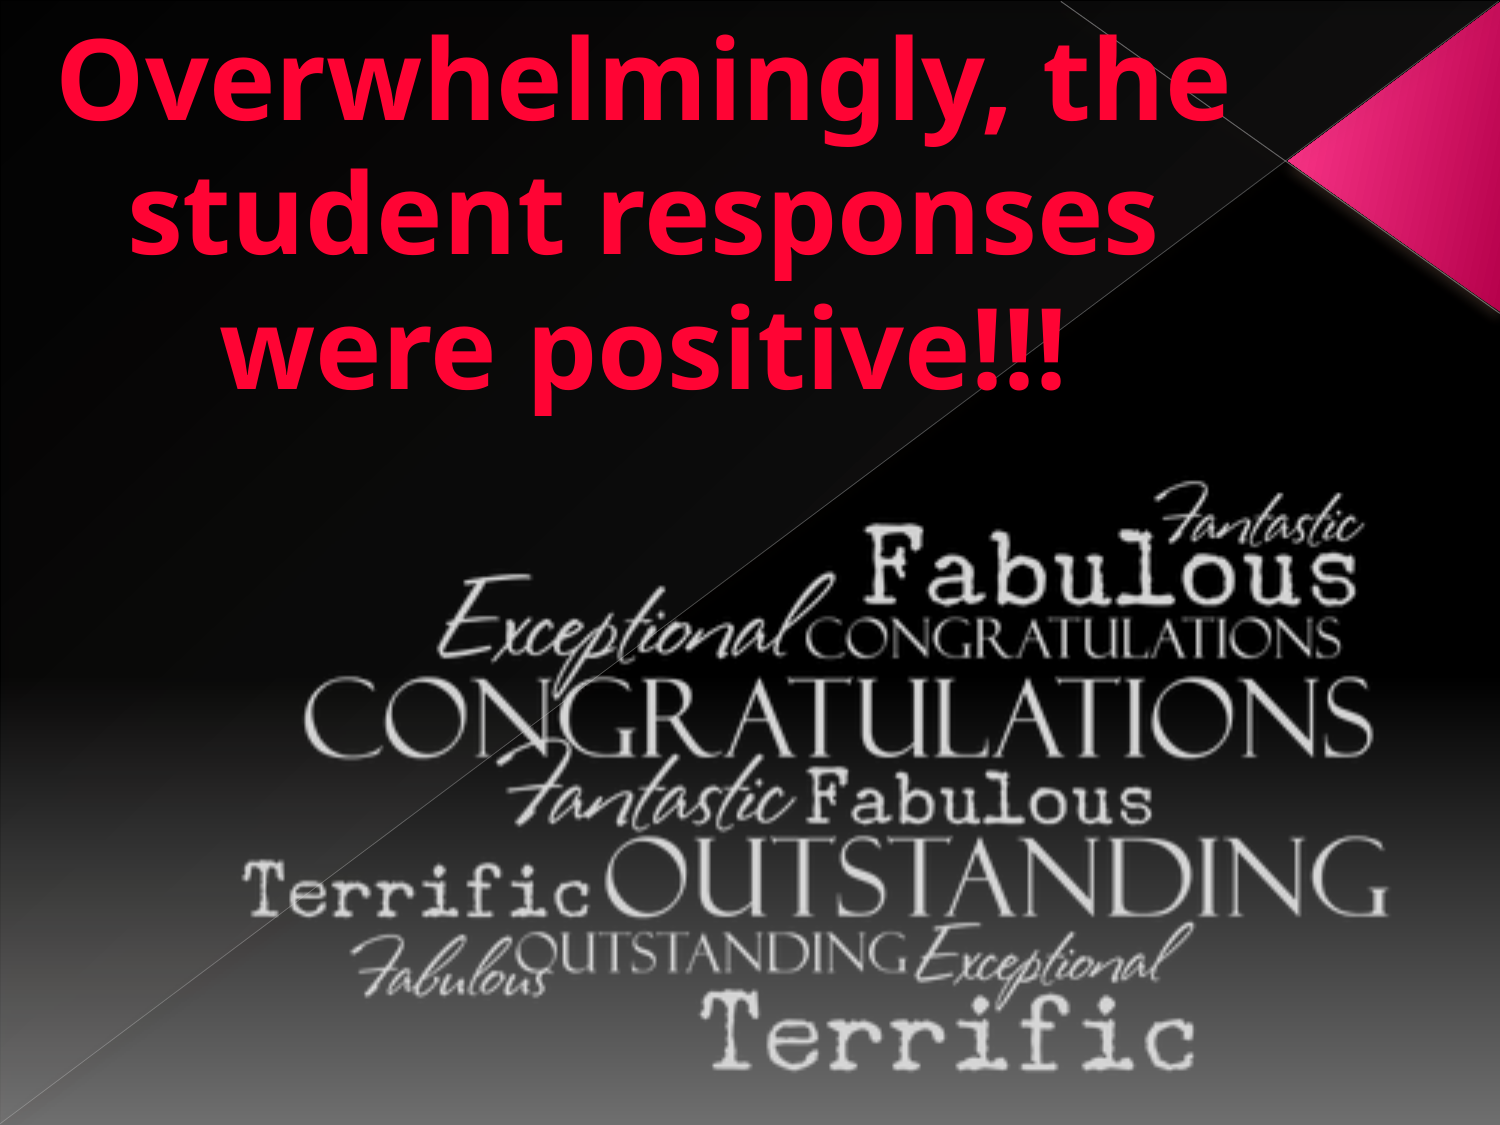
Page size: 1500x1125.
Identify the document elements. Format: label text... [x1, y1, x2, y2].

text_box Overwhelmingly, the student responses were positive!!! [0, 0, 1288, 420]
picture [224, 464, 1426, 1125]
